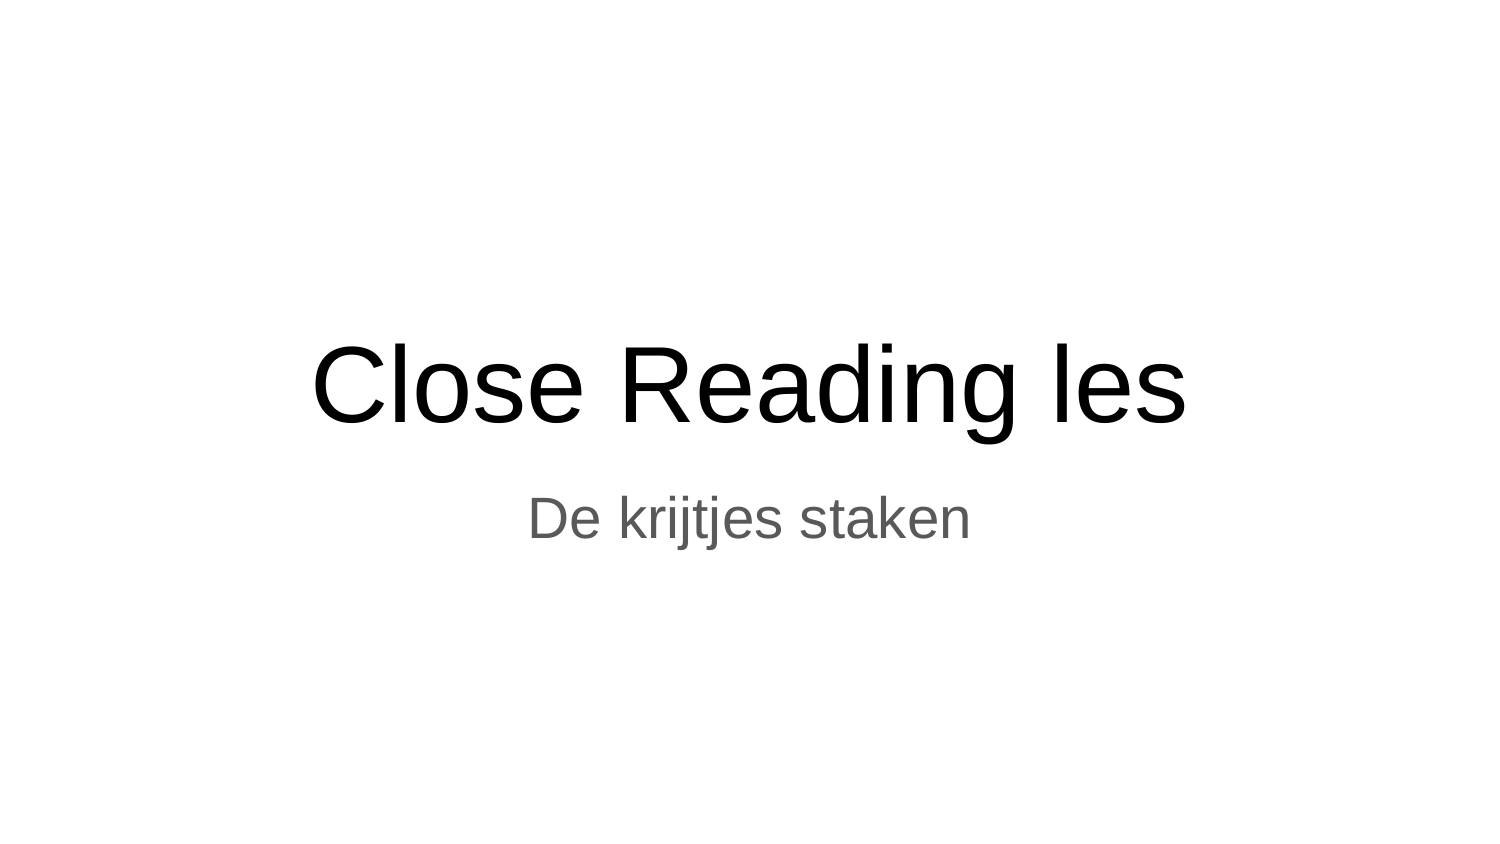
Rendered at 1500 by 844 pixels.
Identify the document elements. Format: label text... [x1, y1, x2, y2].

subtitle De krijtjes staken [51, 464, 1449, 595]
title Close Reading les [51, 122, 1449, 459]
